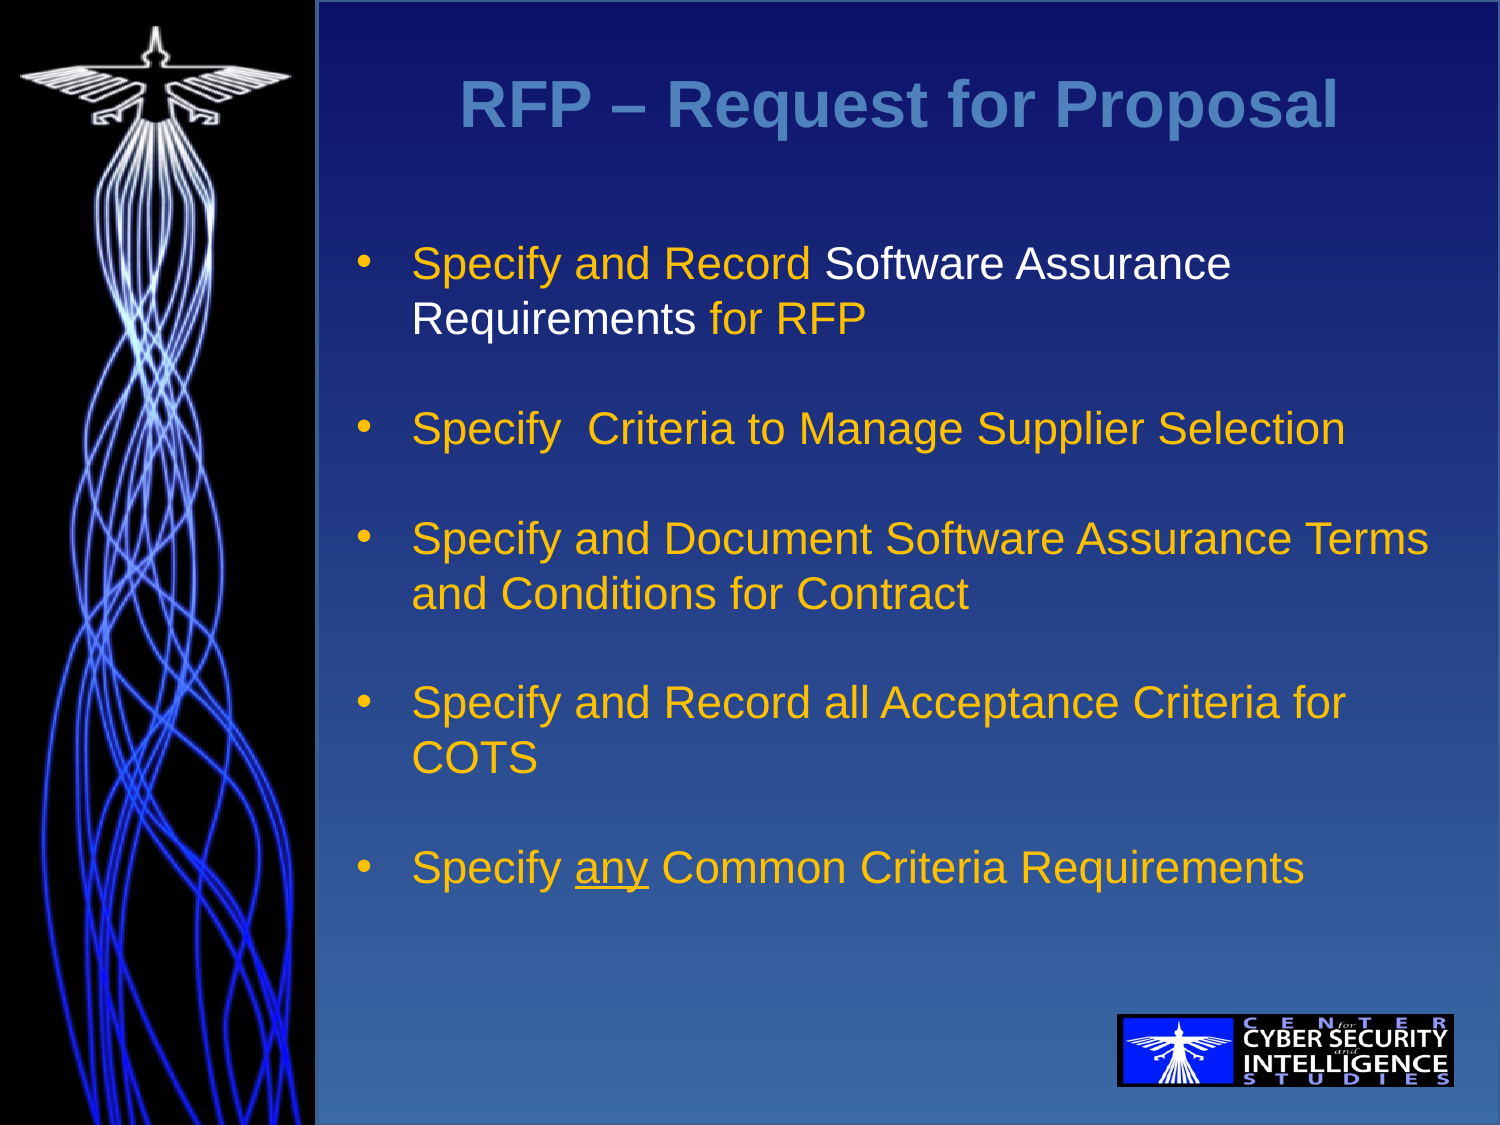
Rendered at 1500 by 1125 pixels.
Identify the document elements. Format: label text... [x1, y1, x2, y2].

picture [0, 0, 316, 1125]
text_box [317, 0, 1500, 1125]
text_box RFP – Request for Proposal [352, 52, 1448, 149]
picture [1117, 1013, 1455, 1087]
text_box Specify and Record Software Assurance Requirements for RFP Specify Criteria to Manage Supplier Selection Specify and Document Software Assurance Terms and Conditions for Contract Specify and Record all Acceptance Criteria for COTS Specify any Common Criteria Requirements [338, 224, 1500, 938]
